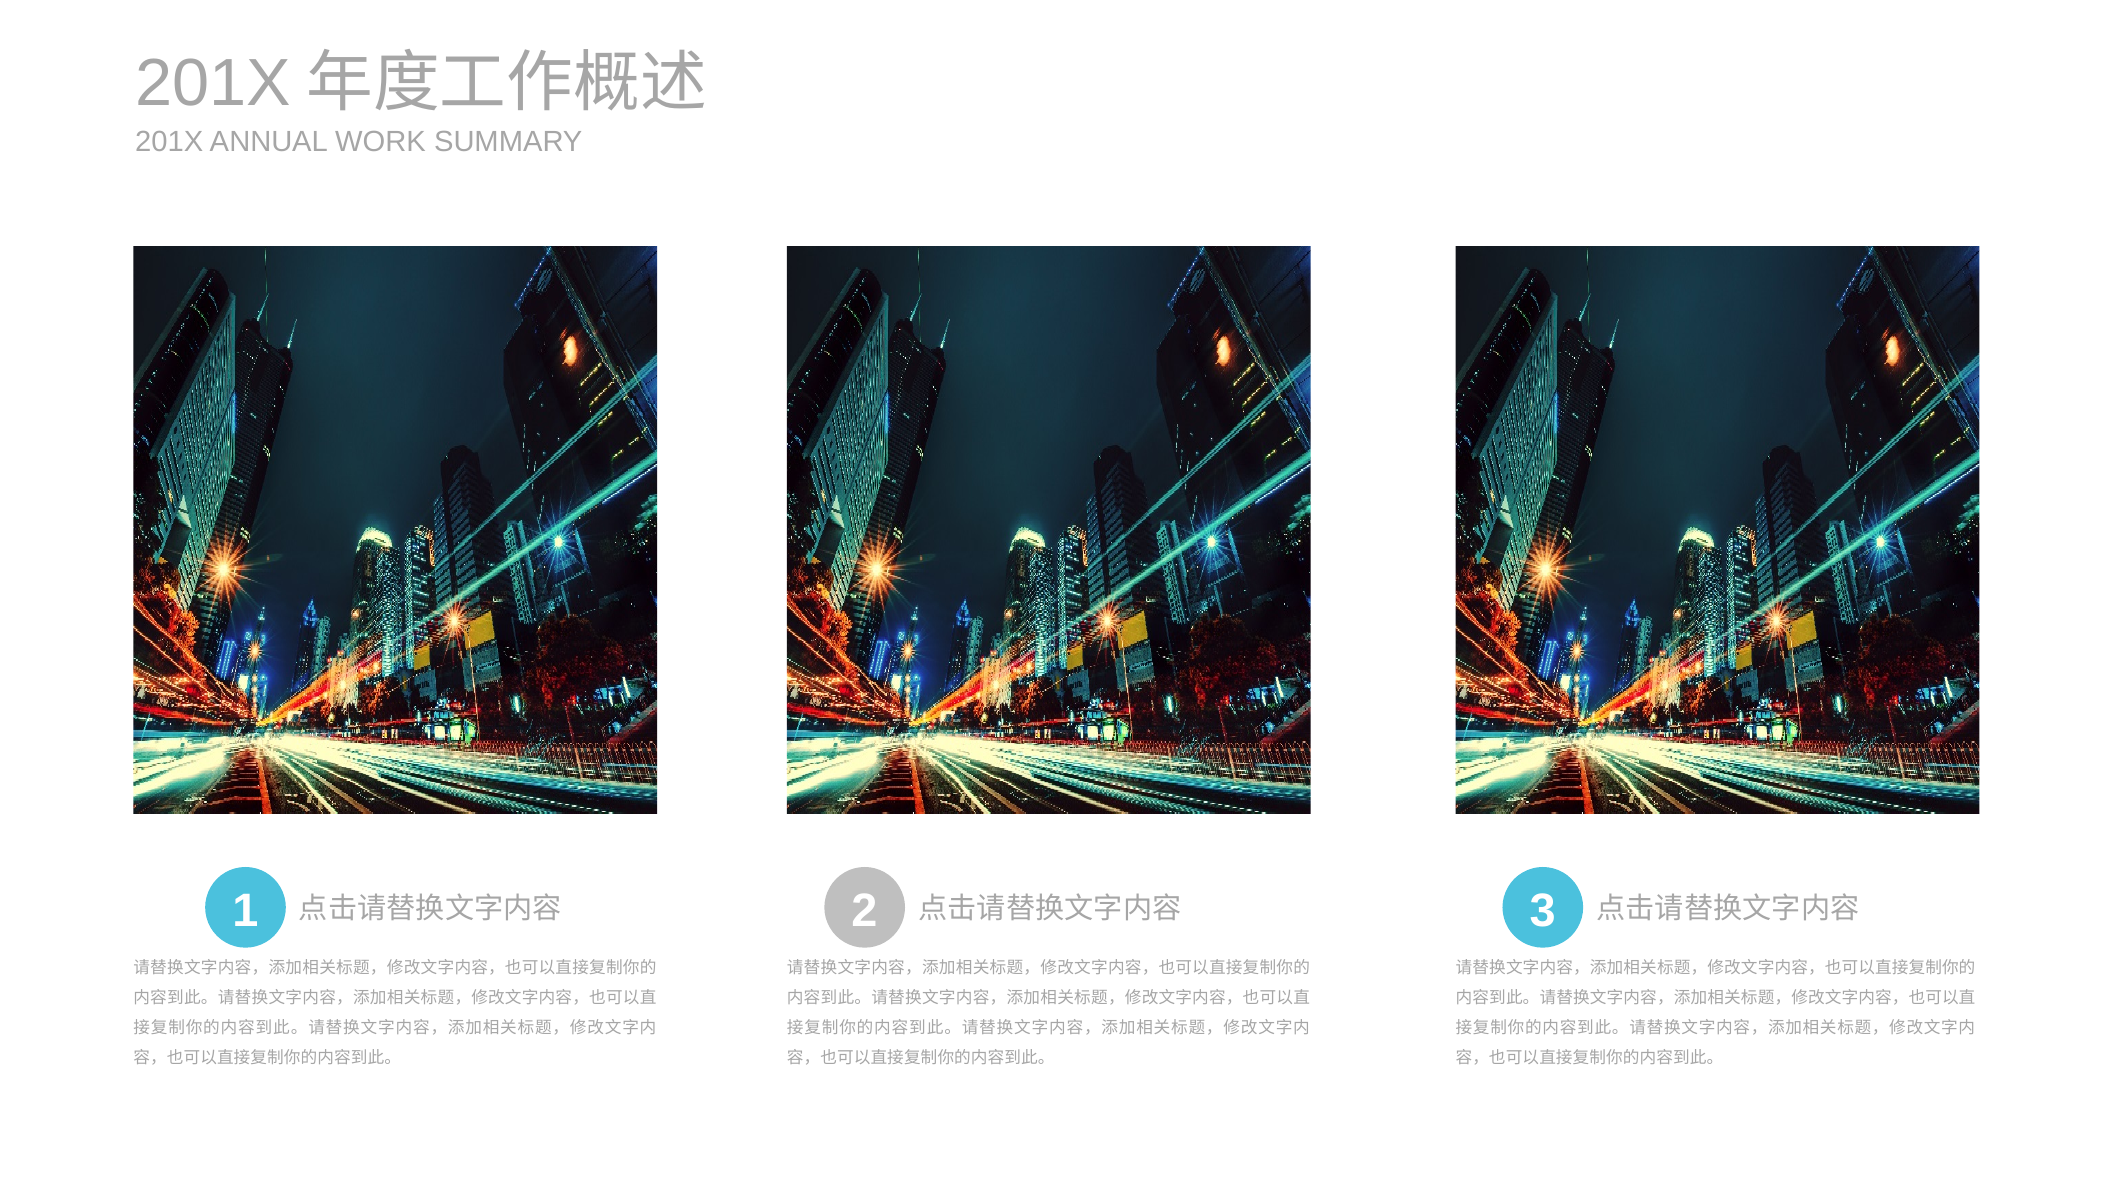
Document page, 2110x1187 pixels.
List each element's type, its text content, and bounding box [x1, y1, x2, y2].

text_box 请替换文字内容，添加相关标题，修改文字内容，也可以直接复制你的内容到此。请替换文字内容，添加相关标题，修改文字内容，也可以直接复制你的内容到此。请替换文字内容，添加相关标题，修改文字内容，也可以直接复制你的内容到此。 [786, 946, 1311, 1067]
text_box 请替换文字内容，添加相关标题，修改文字内容，也可以直接复制你的内容到此。请替换文字内容，添加相关标题，修改文字内容，也可以直接复制你的内容到此。请替换文字内容，添加相关标题，修改文字内容，也可以直接复制你的内容到此。 [133, 946, 658, 1067]
text_box 请替换文字内容，添加相关标题，修改文字内容，也可以直接复制你的内容到此。请替换文字内容，添加相关标题，修改文字内容，也可以直接复制你的内容到此。请替换文字内容，添加相关标题，修改文字内容，也可以直接复制你的内容到此。 [1455, 946, 1976, 1067]
text_box 点击请替换文字内容 [918, 889, 1182, 925]
text_box 点击请替换文字内容 [1596, 889, 1860, 925]
text_box [1455, 245, 1981, 815]
text_box [786, 245, 1312, 815]
text_box 201X年度工作概述 [135, 38, 783, 119]
text_box 2 [823, 865, 907, 946]
text_box [132, 245, 658, 815]
text_box 点击请替换文字内容 [299, 889, 563, 925]
text_box 3 [1501, 865, 1585, 946]
text_box 201X ANNUAL WORK SUMMARY [135, 122, 596, 158]
text_box 1 [204, 865, 287, 946]
